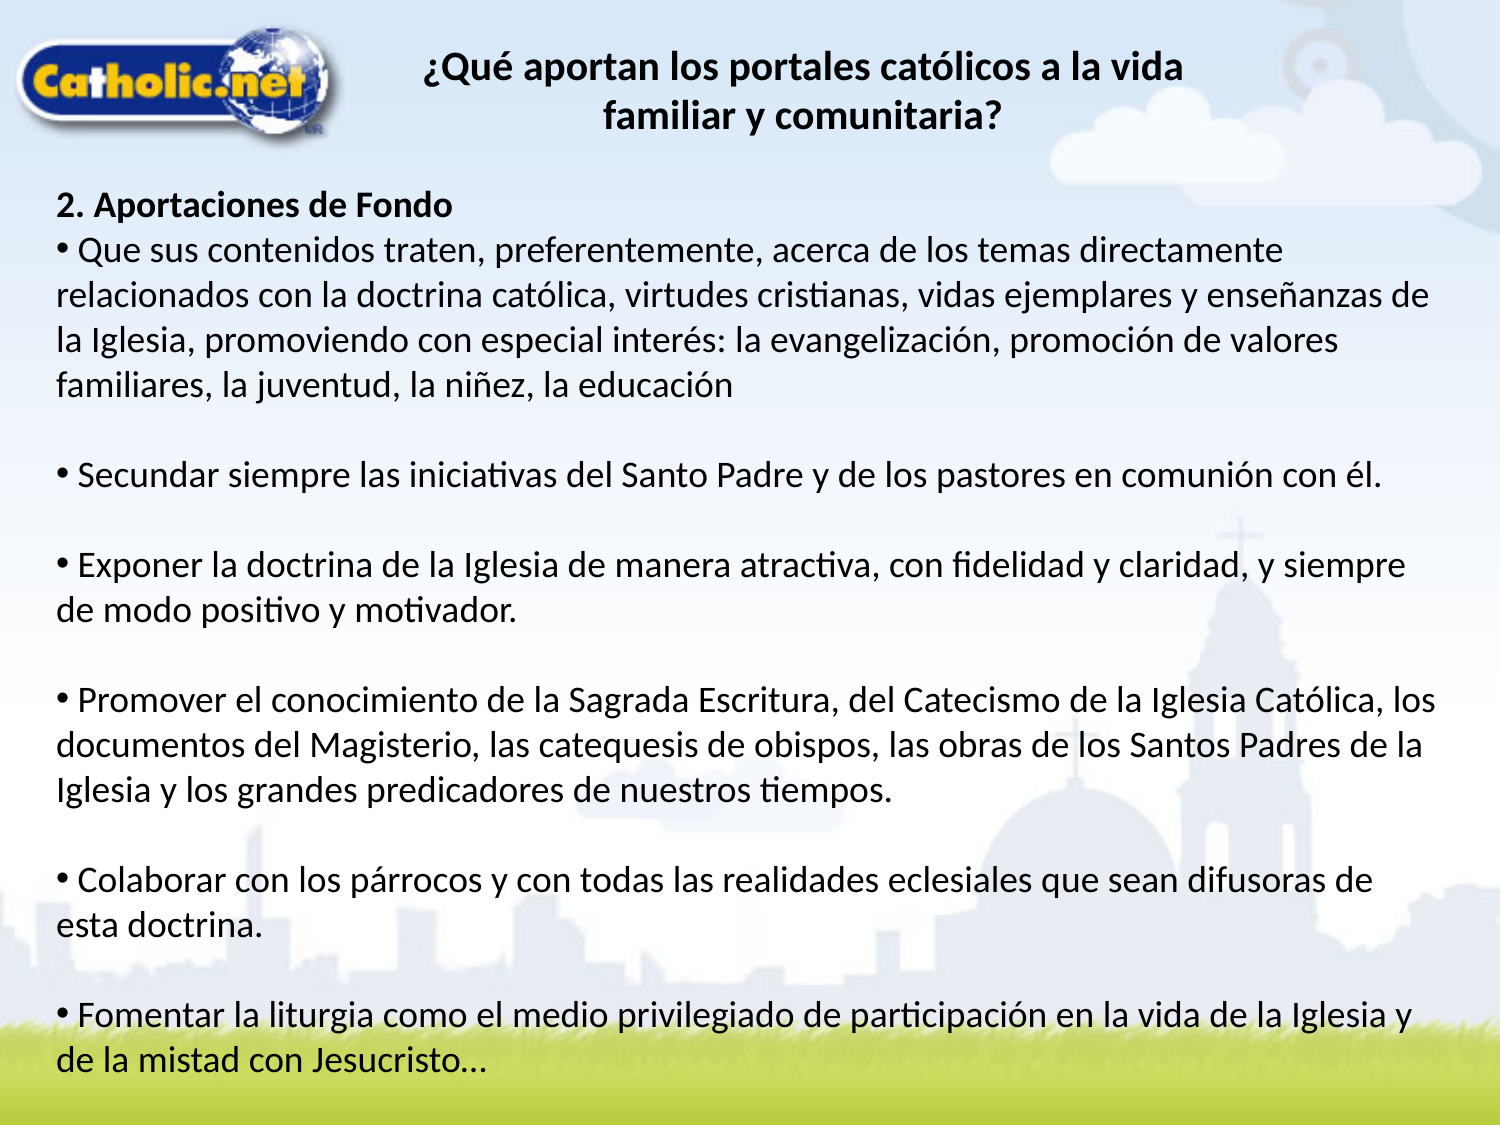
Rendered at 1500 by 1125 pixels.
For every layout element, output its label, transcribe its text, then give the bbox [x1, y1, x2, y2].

picture [0, 0, 1500, 1125]
text_box ¿Qué aportan los portales católicos a la vida familiar y comunitaria? [360, 30, 1247, 206]
text_box 2. Aportaciones de Fondo Que sus contenidos traten, preferentemente, acerca de los temas directamente relacionados con la doctrina católica, virtudes cristianas, vidas ejemplares y enseñanzas de la Iglesia, promoviendo con especial interés: la evangelización, promoción de valores familiares, la juventud, la niñez, la educación Secundar siempre las iniciativas del Santo Padre y de los pastores en comunión con él. Exponer la doctrina de la Iglesia de manera atractiva, con fidelidad y claridad, y siempre de modo positivo y motivador. Promover el conocimiento de la Sagrada Escritura, del Catecismo de la Iglesia Católica, los documentos del Magisterio, las catequesis de obispos, las obras de los Santos Padres de la Iglesia y los grandes predicadores de nuestros tiempos. Colaborar con los párrocos y con todas las realidades eclesiales que sean difusoras de esta doctrina. Fomentar la liturgia como el medio privilegiado de participación en la vida de la Iglesia y de la mistad con Jesucristo… [41, 172, 1459, 1125]
